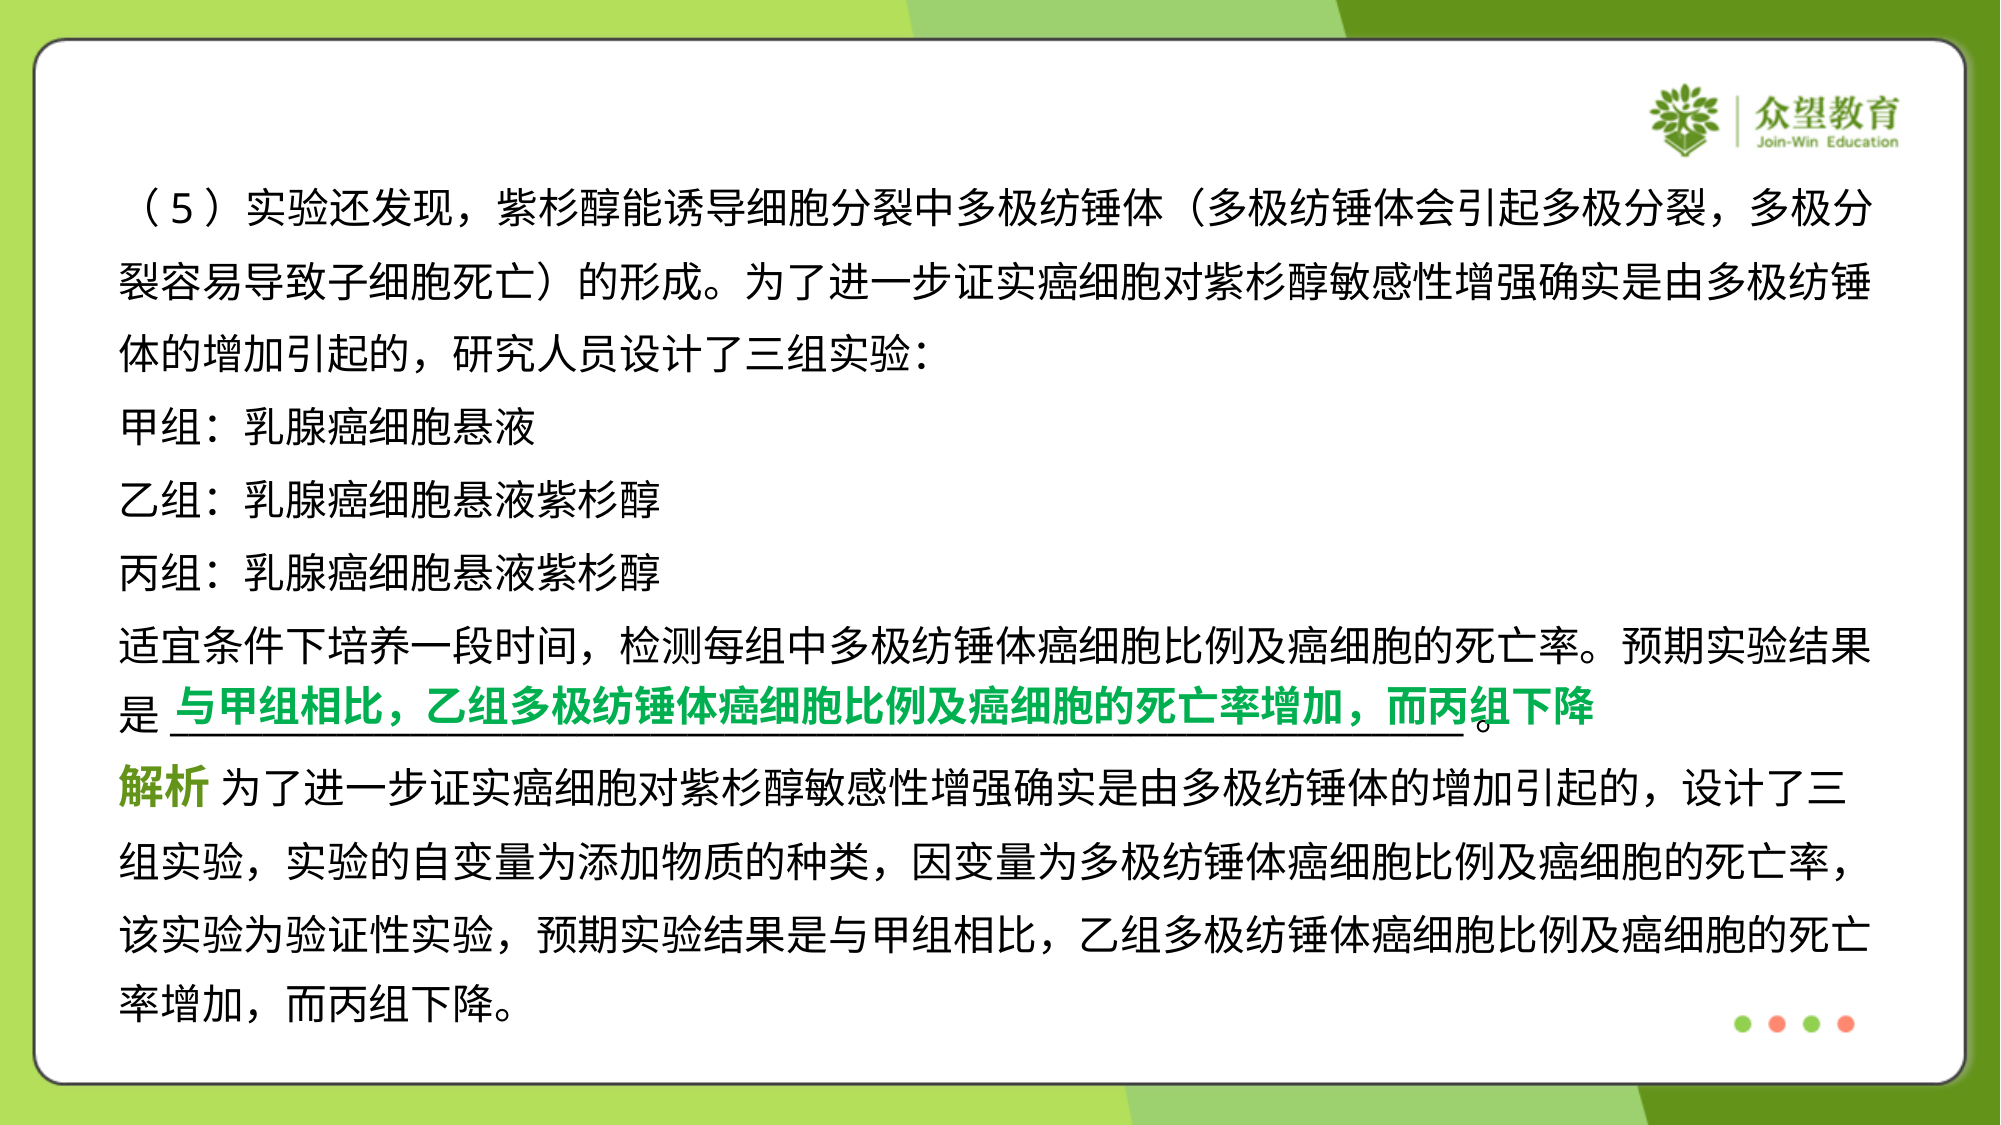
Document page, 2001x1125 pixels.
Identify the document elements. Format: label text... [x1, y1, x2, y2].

text_box 解析 为了进一步证实癌细胞对紫杉醇敏感性增强确实是由多极纺锤体的增加引起的，设计了三 组实验，实验的自变量为添加物质的种类，因变量为多极纺锤体癌细胞比例及癌细胞的死亡率， 该实验为验证性实验，预期实验结果是与甲组相比，乙组多极纺锤体癌细胞比例及癌细胞的死亡 率增加，而丙组下降。 [118, 740, 1883, 1022]
text_box 与甲组相比，乙组多极纺锤体癌细胞比例及癌细胞的死亡率增加，而丙组下降 [161, 661, 1609, 724]
picture [0, 0, 2000, 1125]
